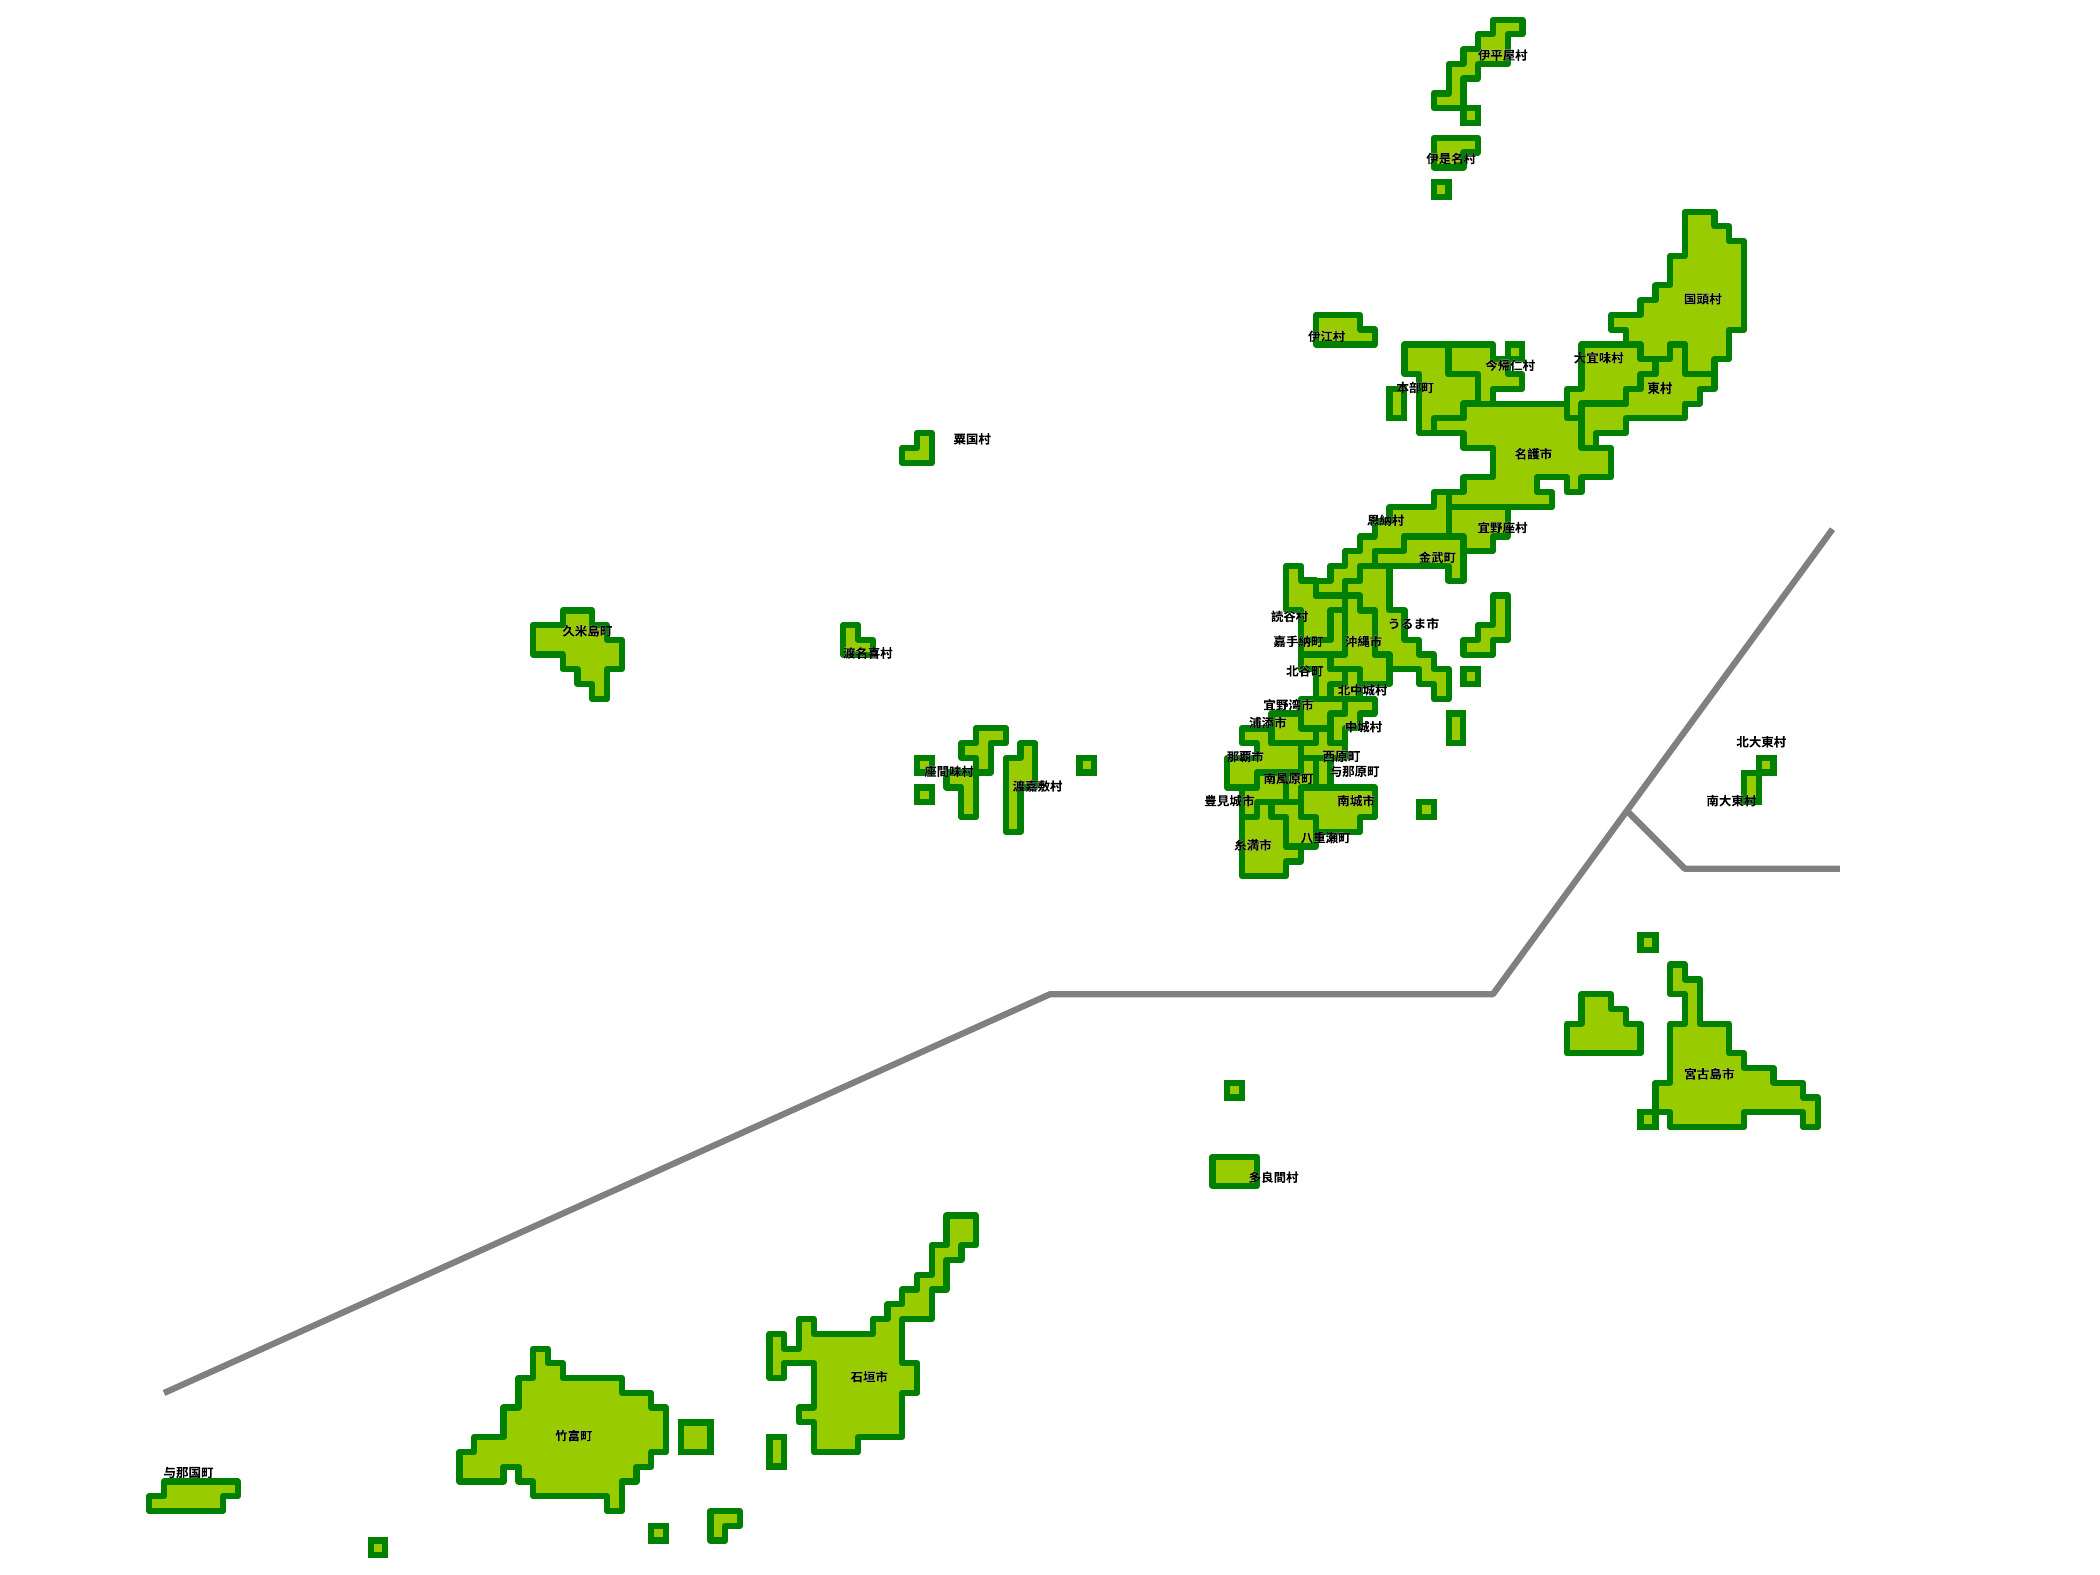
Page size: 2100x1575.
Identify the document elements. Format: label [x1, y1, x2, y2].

text_box [148, 19, 1818, 1556]
text_box [1790, 528, 1841, 1394]
text_box [163, 48, 1787, 1479]
